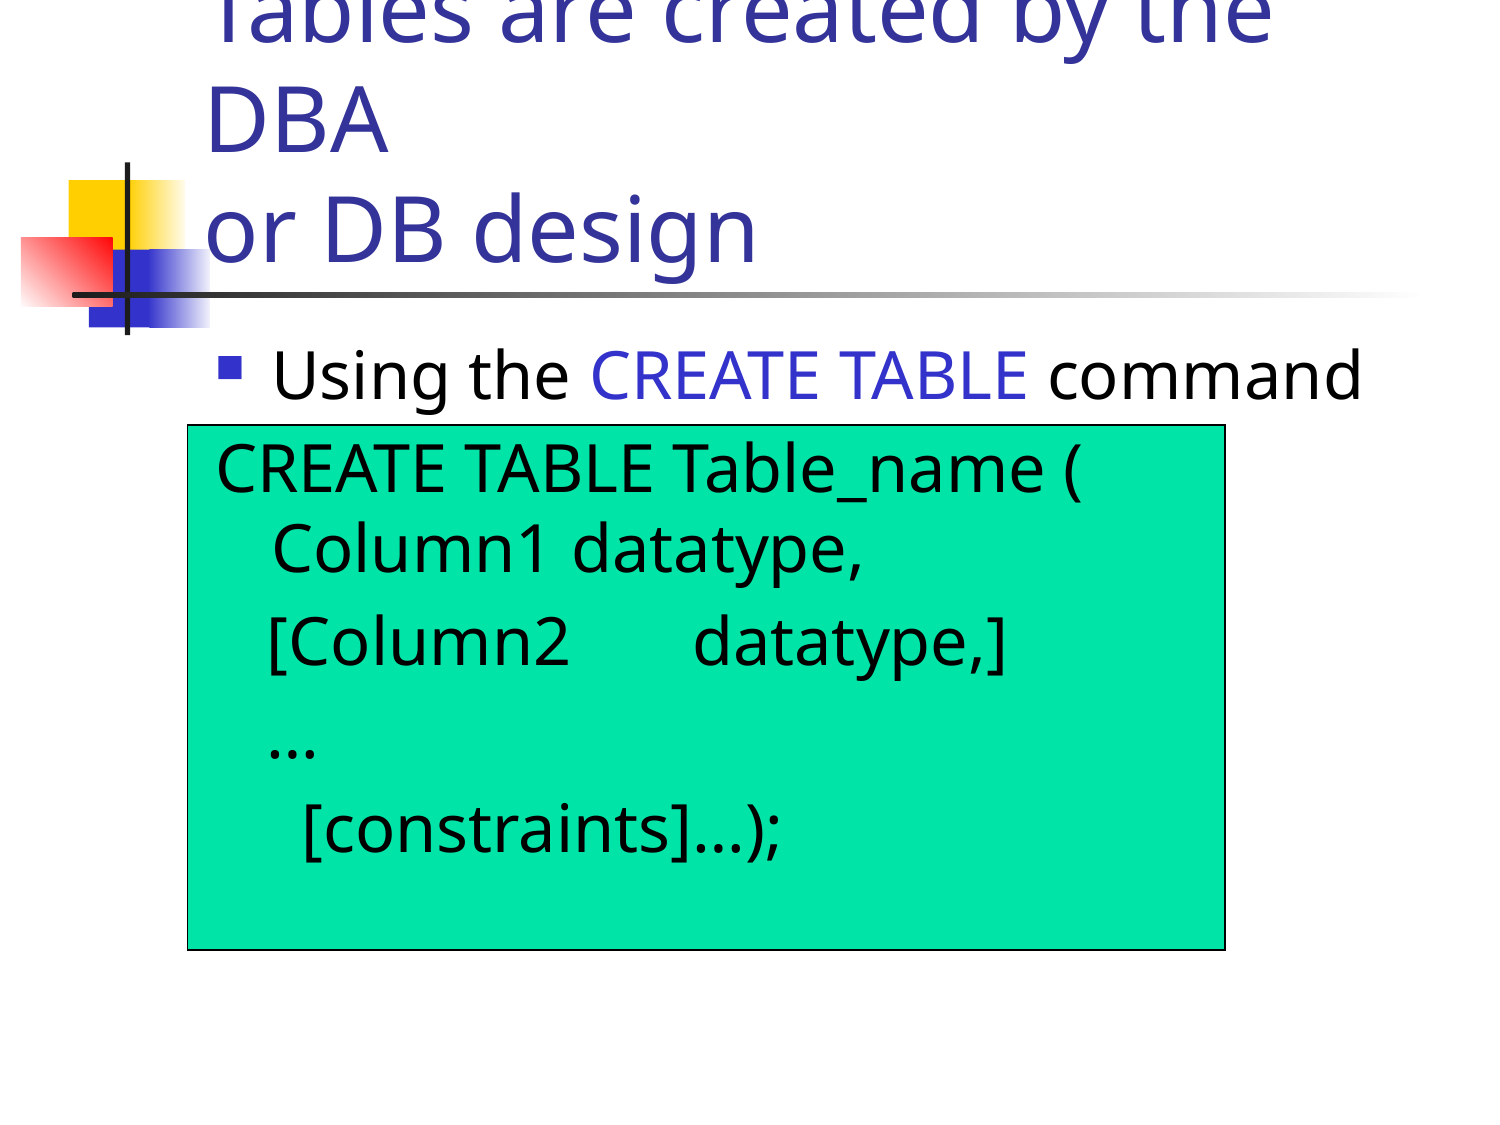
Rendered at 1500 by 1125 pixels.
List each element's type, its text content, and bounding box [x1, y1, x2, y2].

title Tables are created by the DBA or DB design [188, 101, 1468, 289]
text_box [187, 424, 200, 950]
list Using the CREATE TABLE command CREATE TABLE Table_name ( Column1 datatype, [Column2 datatype,] … [constraints]…); [200, 324, 1475, 1000]
